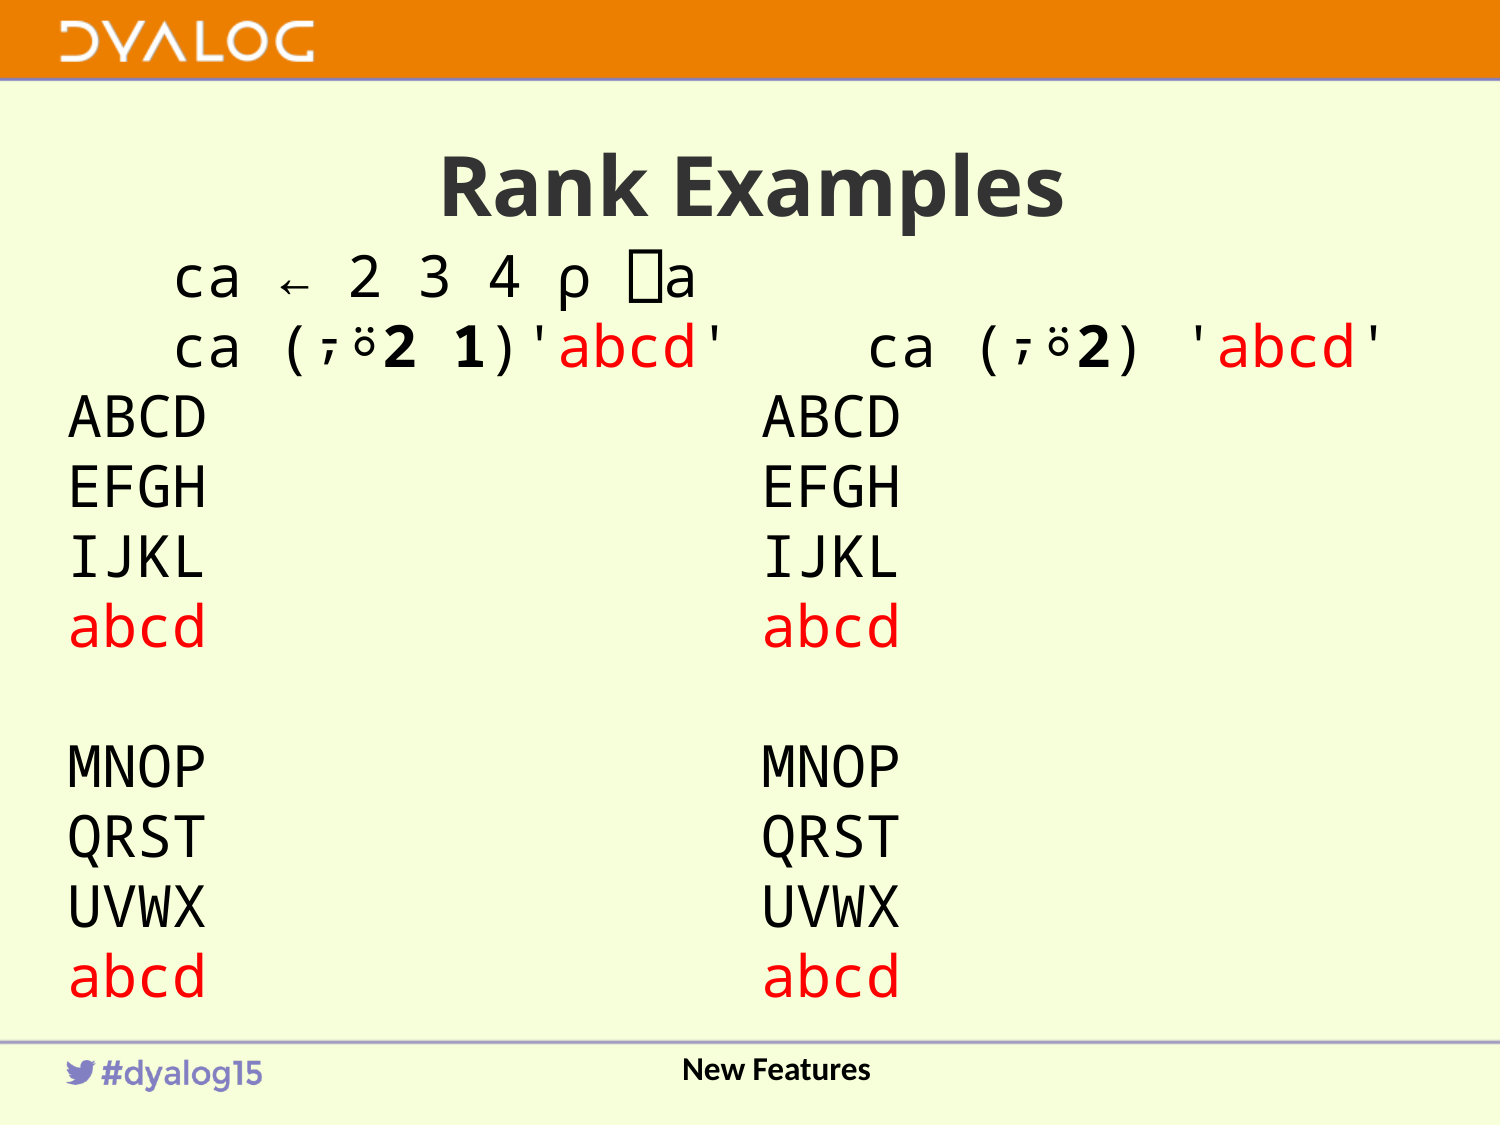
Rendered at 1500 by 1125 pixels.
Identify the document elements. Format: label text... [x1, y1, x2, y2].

text_box ca ← 2 3 4 ⍴ ⎕a ca (⍪⍤2 1)'abcd' ABCD EFGH IJKL abcd MNOP QRST UVWX abcd ca (⍪⍤2) 'abcd' ABCD EFGH IJKL abcd MNOP QRST UVWX abcd [53, 231, 1471, 1125]
picture [0, 0, 1500, 1125]
title Rank Examples [76, 125, 1427, 231]
